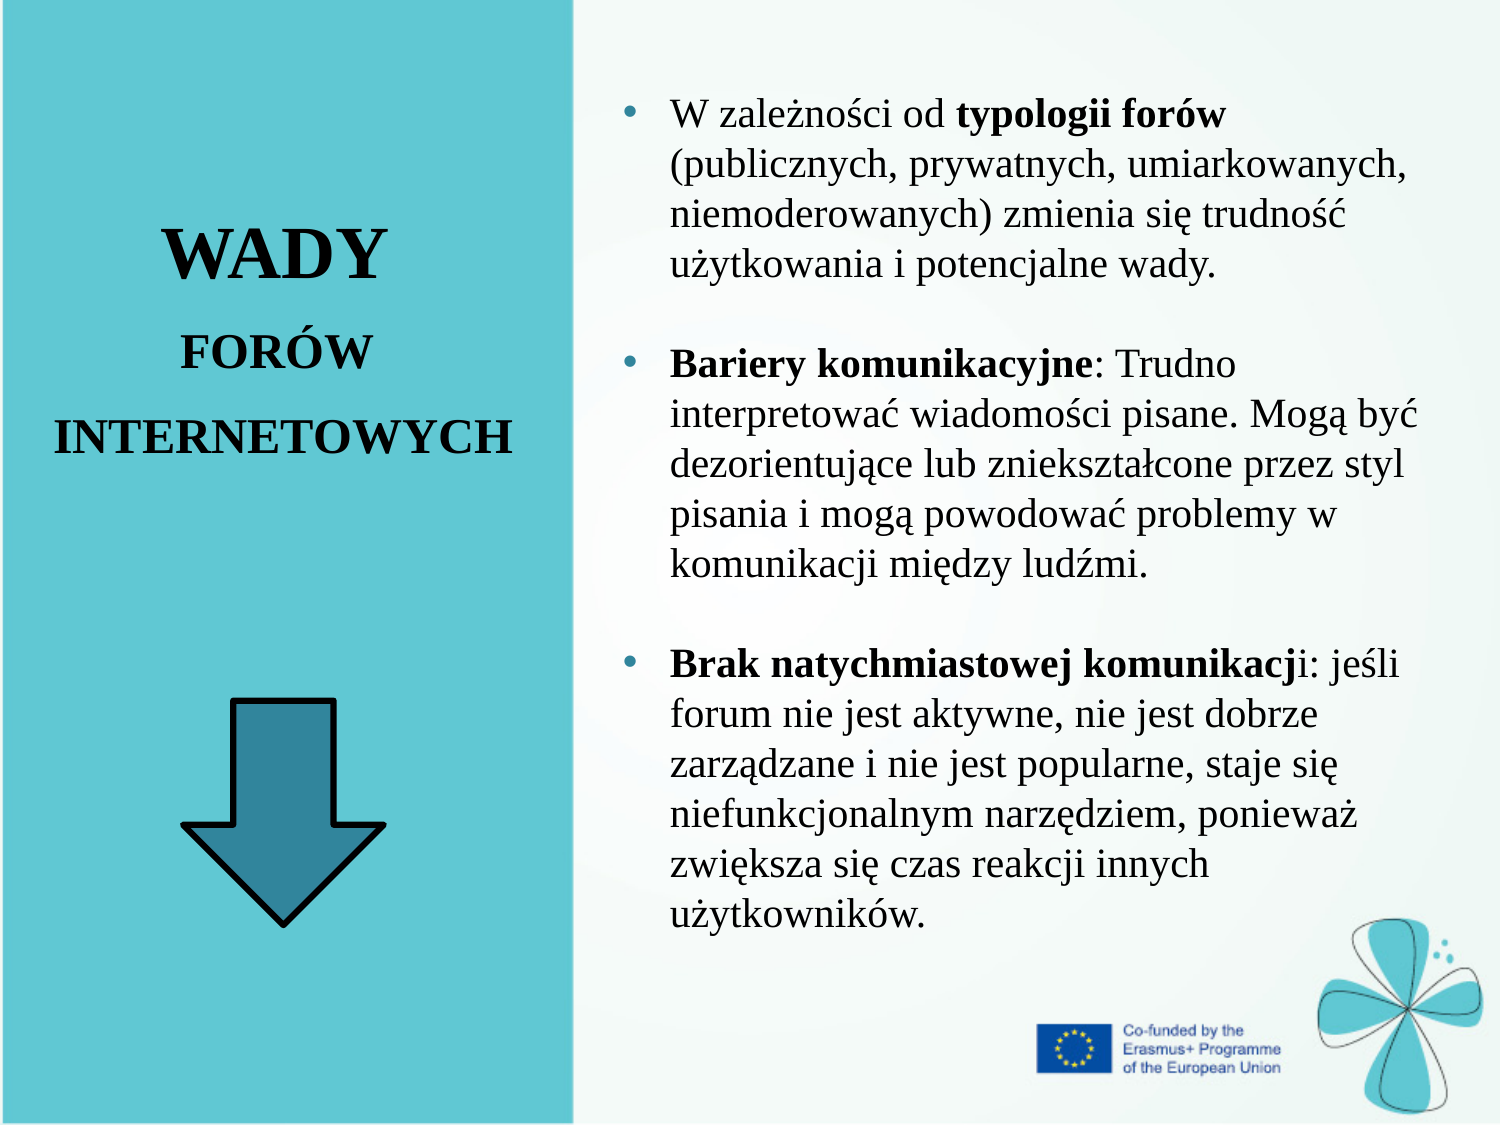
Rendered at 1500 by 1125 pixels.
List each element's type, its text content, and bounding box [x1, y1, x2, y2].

picture [0, 0, 1500, 1125]
text_box [181, 698, 386, 928]
text_box W zależności od typologii forów (publicznych, prywatnych, umiarkowanych, niemoderowanych) zmienia się trudność użytkowania i potencjalne wady. Bariery komunikacyjne: Trudno interpretować wiadomości pisane. Mogą być dezorientujące lub zniekształcone przez styl pisania i mogą powodować problemy w komunikacji między ludźmi. Brak natychmiastowej komunikacji: jeśli forum nie jest aktywne, nie jest dobrze zarządzane i nie jest popularne, staje się niefunkcjonalnym narzędziem, ponieważ zwiększa się czas reakcji innych użytkowników. [608, 78, 1471, 944]
table_header Wady Forów Internetowych [11, 200, 556, 464]
